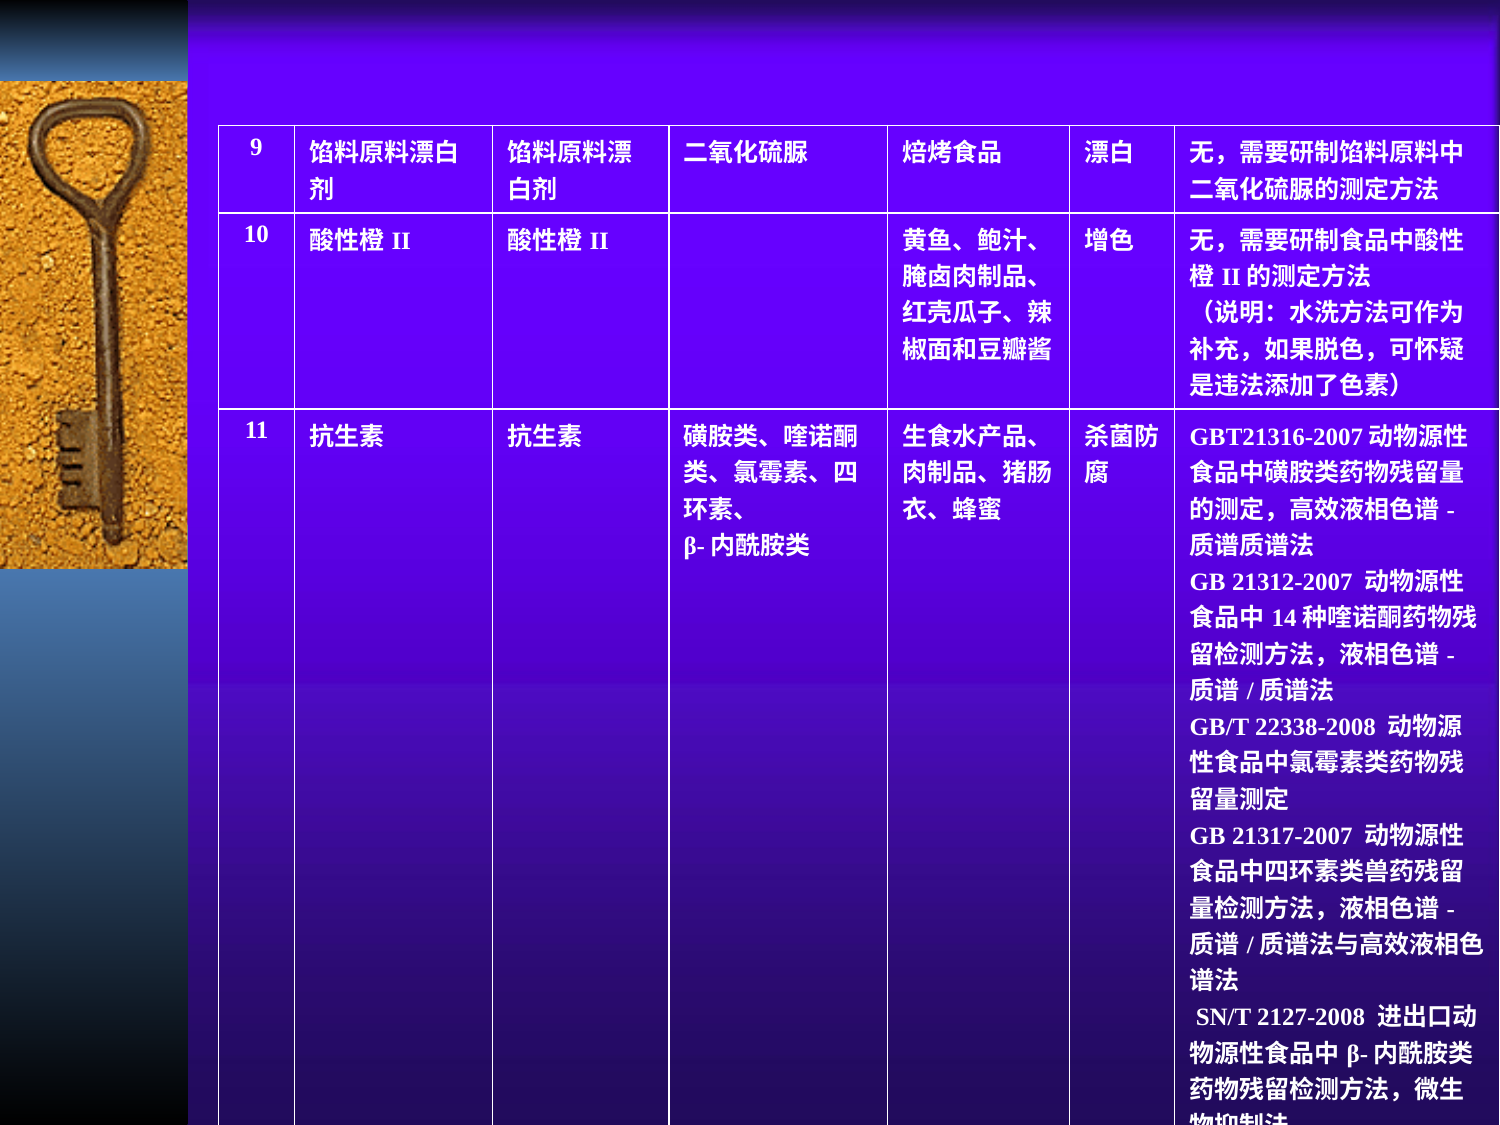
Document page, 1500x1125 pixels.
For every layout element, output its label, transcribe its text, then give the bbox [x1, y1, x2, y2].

table_cell 抗生素 [295, 410, 492, 1125]
table_cell 11 [219, 410, 294, 1125]
table_header 焙烤食品 [888, 126, 1069, 212]
table_cell 生食水产品、肉制品、猪肠衣、蜂蜜 [888, 410, 1069, 1125]
picture [0, 0, 1500, 1125]
table_cell 杀菌防腐 [1070, 410, 1174, 1125]
table_cell [670, 214, 887, 408]
table_cell 磺胺类、喹诺酮类、氯霉素、四环素、 β-内酰胺类 [670, 410, 887, 1125]
table_header 无，需要研制馅料原料中二氧化硫脲的测定方法 [1175, 126, 1499, 212]
table_header 漂白 [1070, 126, 1174, 212]
table_cell 黄鱼、鲍汁、腌卤肉制品、红壳瓜子、辣椒面和豆瓣酱 [888, 214, 1069, 408]
table_cell 抗生素 [493, 410, 668, 1125]
table_cell 酸性橙II [493, 214, 668, 408]
table_header 馅料原料漂白剂 [493, 126, 668, 212]
table_cell GBT21316-2007动物源性食品中磺胺类药物残留量的测定，高效液相色谱-质谱质谱法 GB 21312-2007 动物源性食品中14种喹诺酮药物残留检测方法，液相色谱-质谱/质谱法 GB/T 22338-2008 动物源性食品中氯霉素类药物残留量测定 GB 21317-2007 动物源性食品中四环素类兽药残留量检测方法，液相色谱-质谱/质谱法与高效液相色谱法 SN/T 2127-2008 进出口动物源性食品中β-内酰胺类药物残留检测方法，微生物抑制法 [1175, 410, 1499, 1125]
table_cell 无，需要研制食品中酸性橙II的测定方法 （说明：水洗方法可作为补充，如果脱色，可怀疑是违法添加了色素） [1175, 214, 1499, 408]
table_cell 酸性橙II [295, 214, 492, 408]
table_header 9 [219, 126, 294, 212]
table_header 二氧化硫脲 [670, 126, 887, 212]
table_cell 增色 [1070, 214, 1174, 408]
table_header 馅料原料漂白剂 [295, 126, 492, 212]
table_cell 10 [219, 214, 294, 408]
